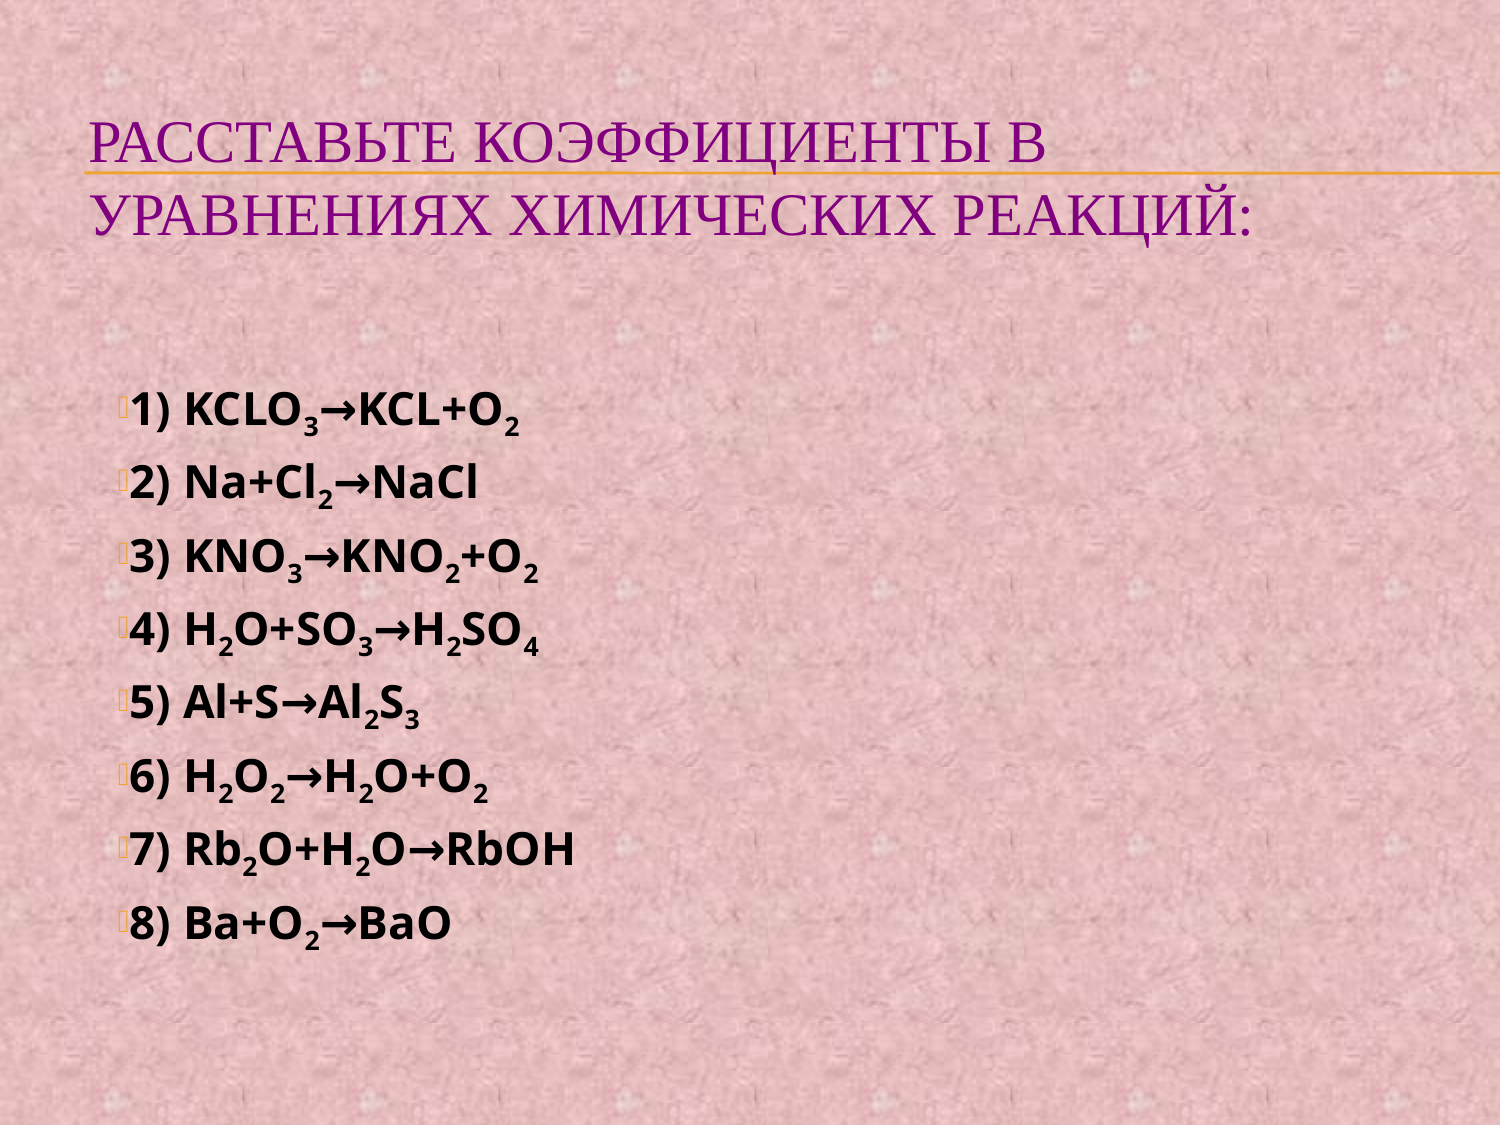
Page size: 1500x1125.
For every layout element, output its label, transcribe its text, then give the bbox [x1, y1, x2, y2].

picture [0, 0, 1500, 1125]
subtitle 1) KCLO3→KCL+O2 2) Na+Cl2→NaCl 3) KNO3→KNО2+O2 4) H2O+SO3→H2SO4 5) Al+S→Al2S3 6) H2O2→H2O+O2 7) Rb2O+H2O→RbOH 8) Ba+O2→BaO [117, 294, 1350, 1038]
title Расставьте коэффициенты в уравнениях химических реакций: [74, 82, 1393, 271]
